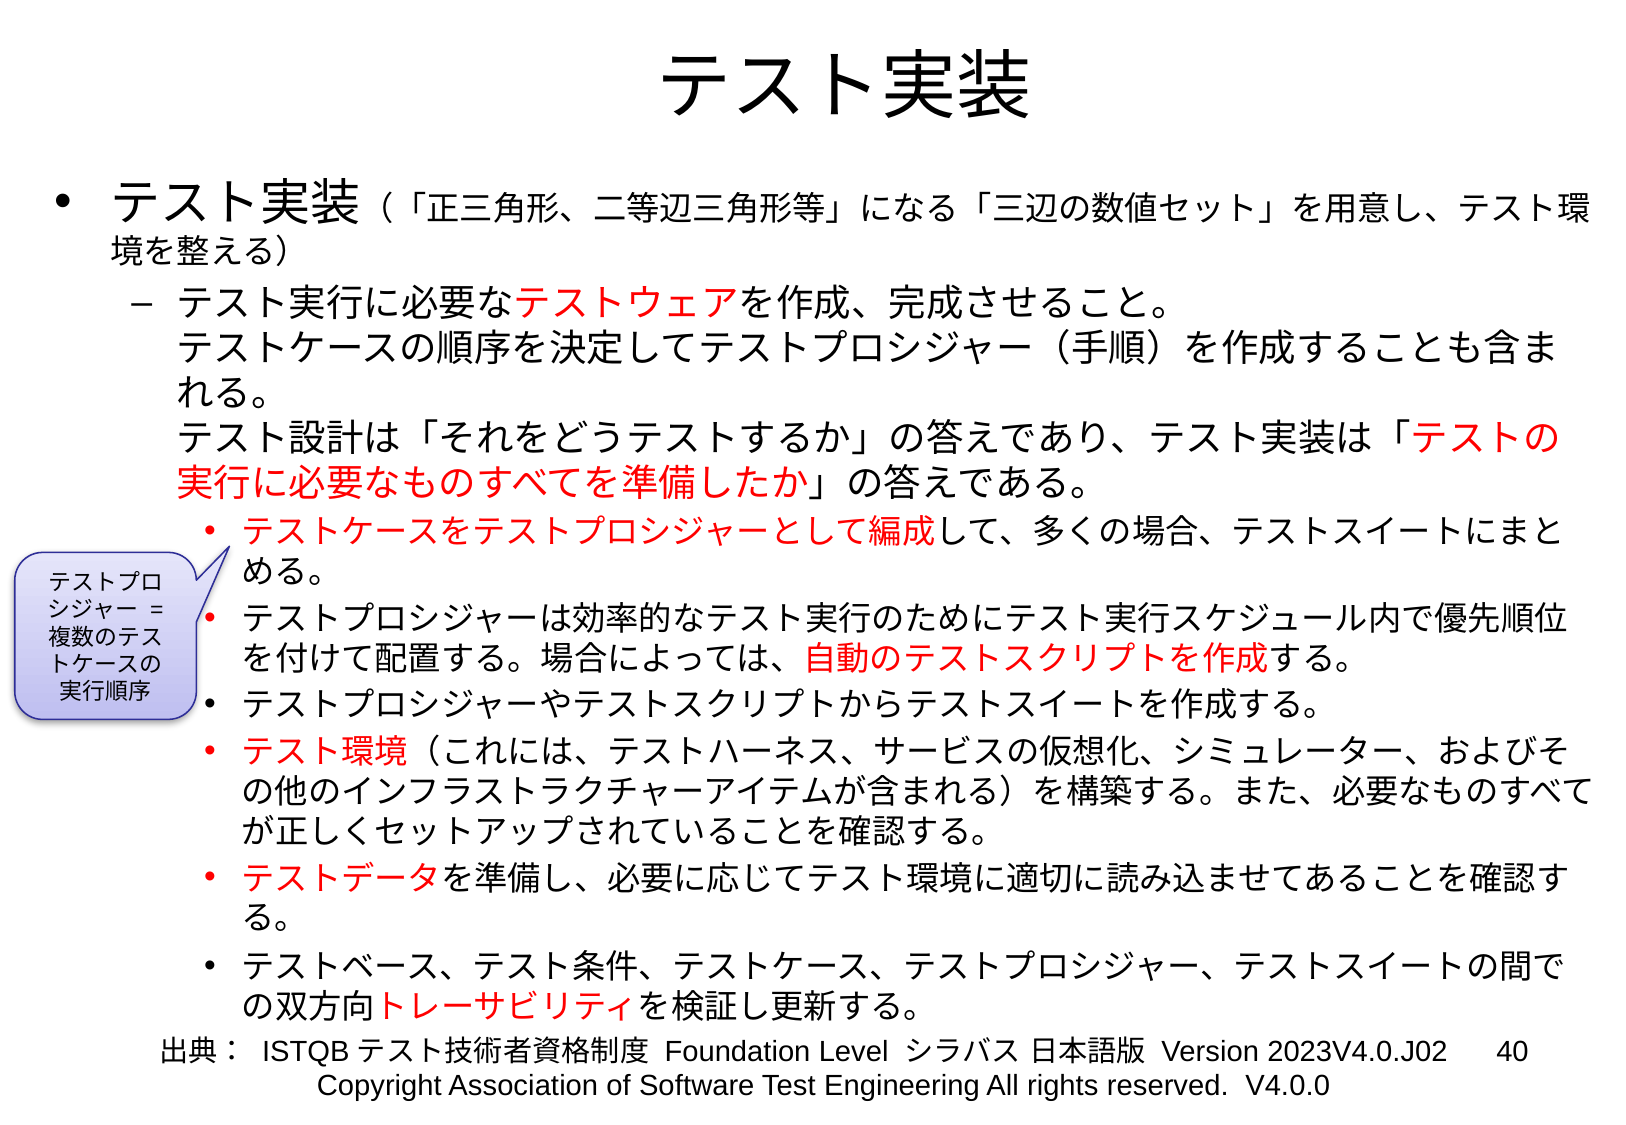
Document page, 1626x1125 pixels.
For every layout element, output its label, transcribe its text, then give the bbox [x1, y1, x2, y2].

footer Copyright Association of Software Test Engineering All rights reserved. V4.0.0 [233, 1075, 1164, 1103]
title テスト実装 [143, 42, 1544, 122]
slide_number ‹#› [1164, 1075, 1544, 1103]
text_box テストプロシジャー = 複数のテストケースの実行順序 [14, 546, 230, 720]
text_box 出典： ISTQBテスト技術者資格制度 Foundation Level シラバス 日本語版 Version 2023V4.0.J02 [39, 1024, 1568, 1075]
list テスト実装（「正三角形、二等辺三角形等」になる「三辺の数値セット」を用意し、テスト環境を整える） テスト実行に必要なテストウェアを作成、完成させること。 テストケースの順序を決定してテストプロシジャー（手順）を作成することも含まれる。 テスト設計は「それをどうテストするか」の答えであり、テスト実装は「テストの実行に必要なものすべてを準備したか」の答えである。 テストケースをテストプロシジャーとして編成して、多くの場合、テストスイートにまとめる。 テストプロシジャーは効率的なテスト実行のためにテスト実行スケジュール内で優先順位を付けて配置する。場合によっては、自動のテストスクリプトを作成する。 テストプロシジャーやテストスクリプトからテストスイートを作成する。 テスト環境（これには、テストハーネス、サービスの仮想化、シミュレーター、およびその他のインフラストラクチャーアイテムが含まれる）を構築する。また、必要なものすべてが正しくセットアップされていることを確認する。 テストデータを準備し、必要に応じてテスト環境に適切に読み込ませてあることを確認する。 テストベース、テスト条件、テストケース、テストプロシジャー、テストスイートの間での双方向トレーサビリティを検証し更新する。 [39, 163, 1611, 990]
